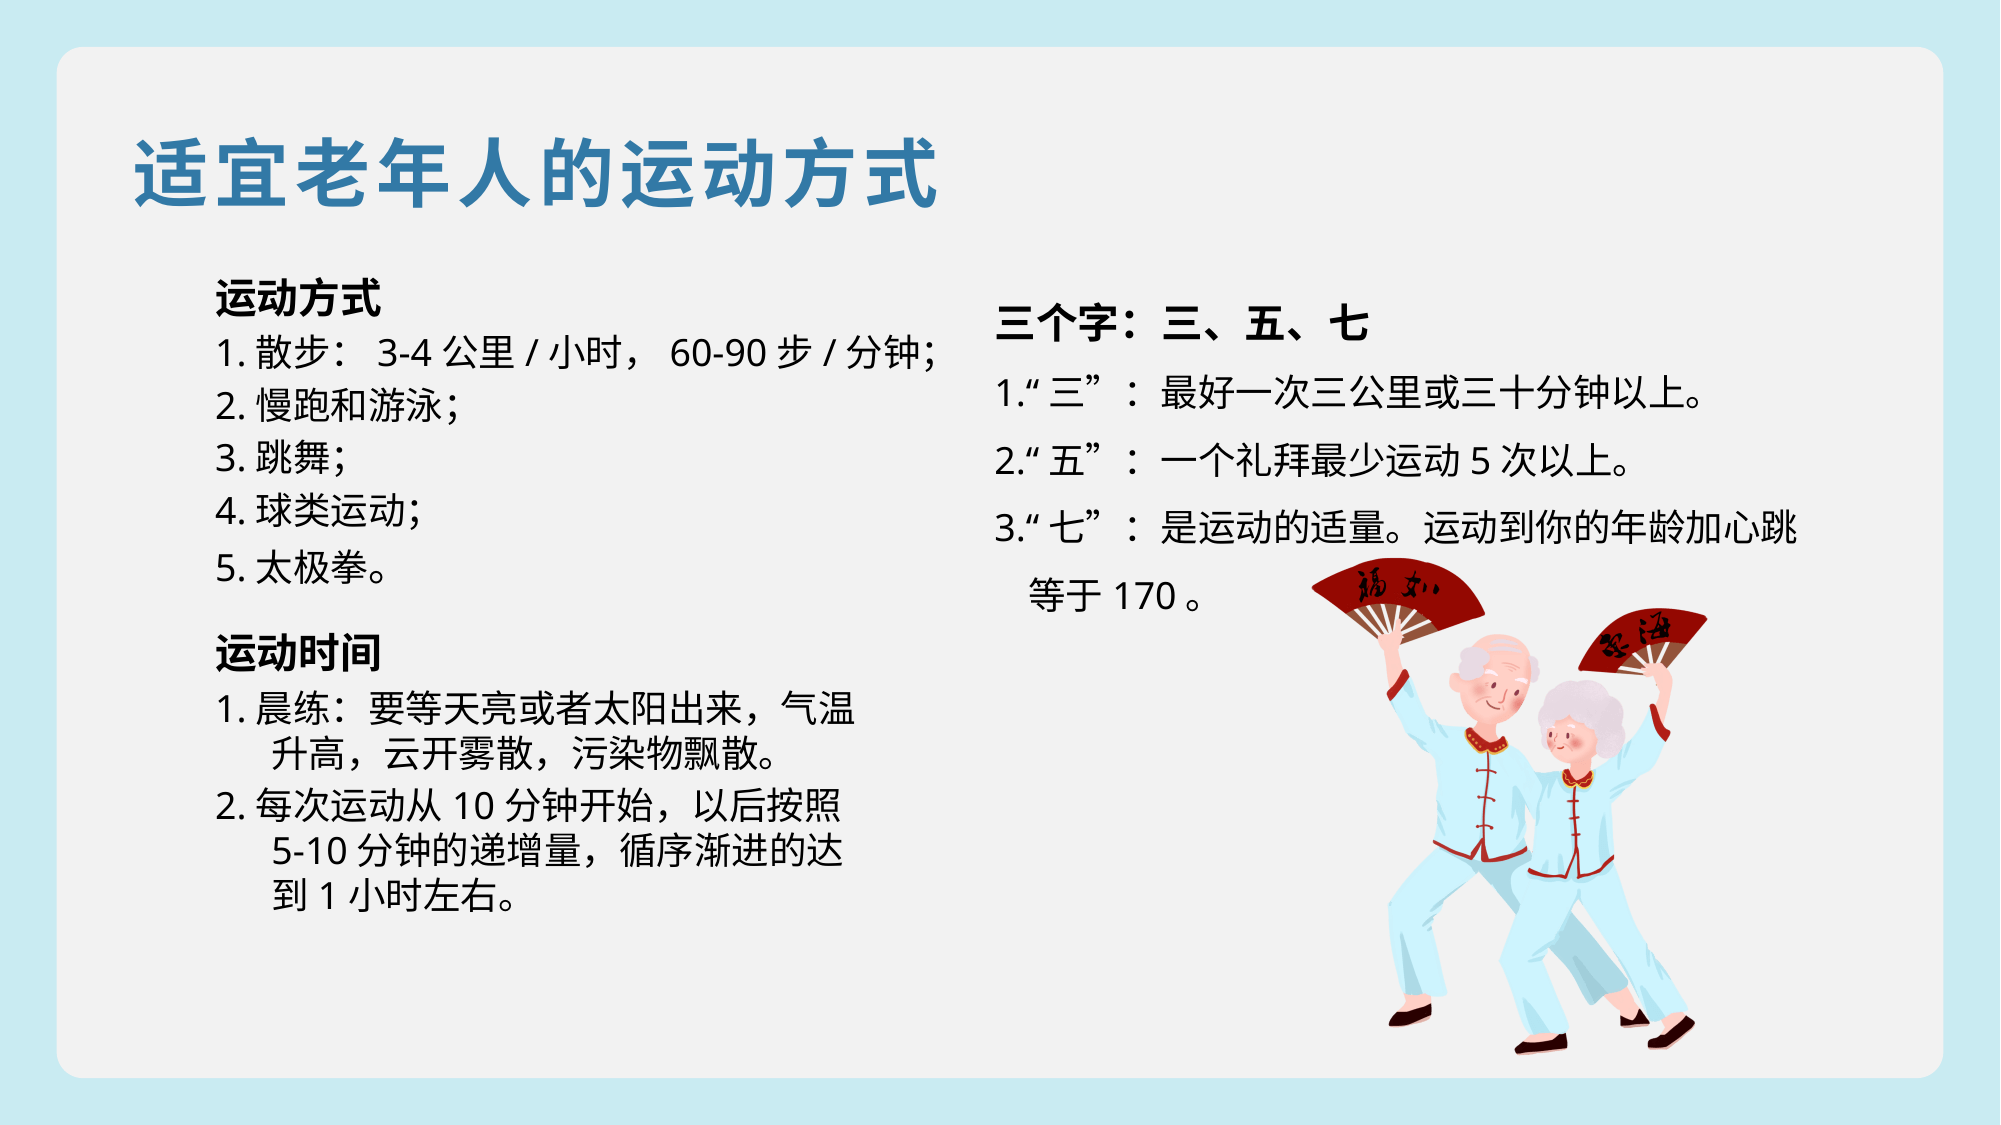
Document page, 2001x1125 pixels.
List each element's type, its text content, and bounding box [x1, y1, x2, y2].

text_box [54, 44, 1946, 1081]
list 运动方式 1.散步：3-4公里/小时，60-90步/分钟； 2.慢跑和游泳； 3.跳舞； 4.球类运动； 5.太极拳。 [200, 264, 1076, 658]
list 运动时间 1.晨练：要等天亮或者太阳出来，气温升高，云开雾散，污染物飘散。 2.每次运动从10分钟开始，以后按照5-10分钟的递增量，循序渐进的达到1小时左右。 [200, 619, 888, 1065]
text_box 适宜老年人的运动方式 [118, 84, 1500, 240]
text_box 三个字：三、五、七 1.“三”：最好一次三公里或三十分钟以上。 2.“五”：一个礼拜最少运动5次以上。 3.“七”：是运动的适量。运动到你的年龄加心跳 等于170。 [979, 264, 1830, 625]
picture [1289, 557, 1797, 1066]
